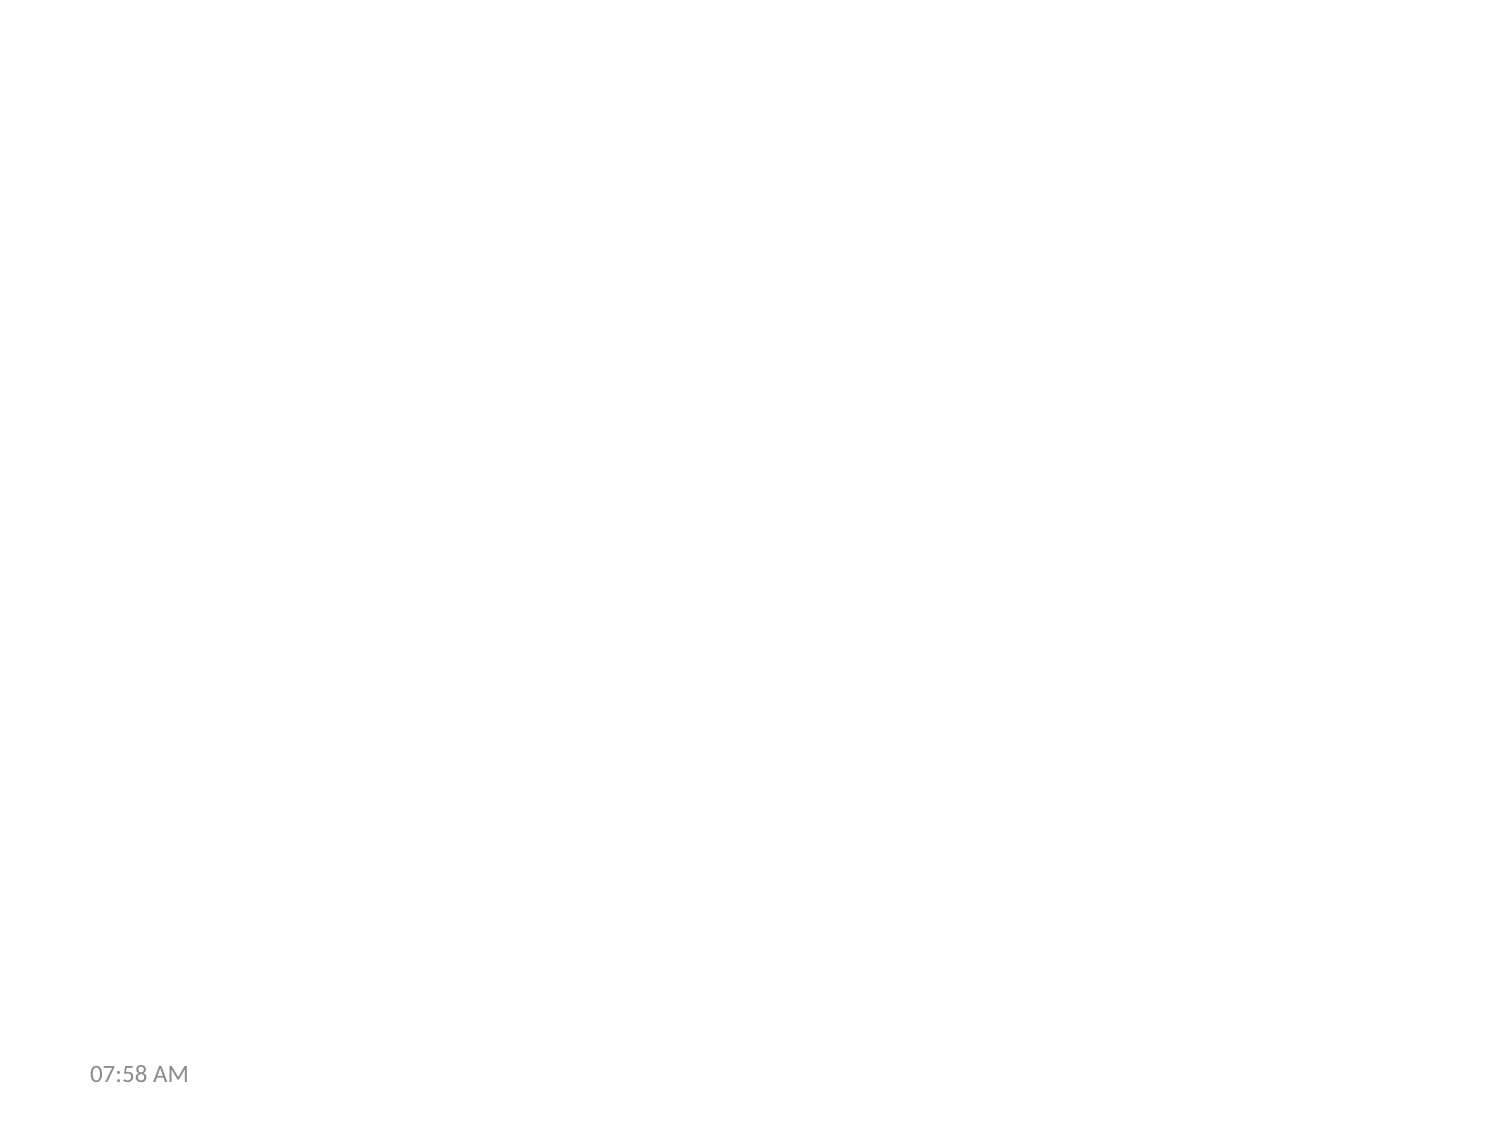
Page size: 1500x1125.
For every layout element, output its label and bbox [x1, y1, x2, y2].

slide_number [75, 1042, 425, 1103]
